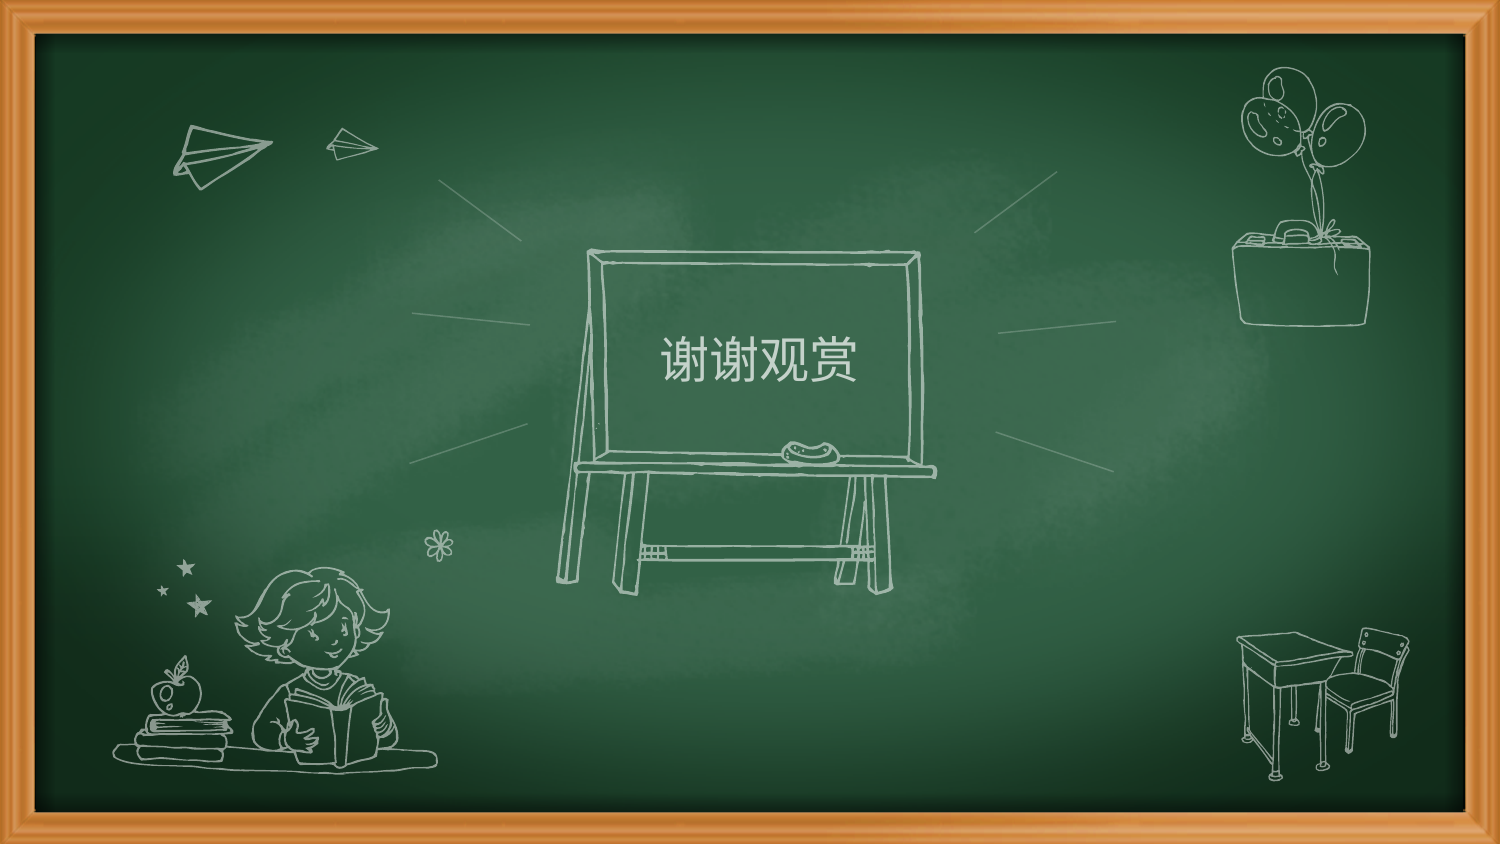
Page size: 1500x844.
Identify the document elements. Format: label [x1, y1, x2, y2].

text_box [326, 127, 379, 161]
text_box [1234, 626, 1411, 782]
text_box [156, 558, 213, 618]
text_box [554, 247, 940, 597]
text_box [424, 529, 454, 562]
picture [0, 0, 1500, 844]
text_box [111, 563, 439, 776]
text_box [173, 124, 274, 191]
text_box [1230, 63, 1372, 328]
text_box [974, 171, 1117, 472]
text_box [409, 179, 531, 464]
